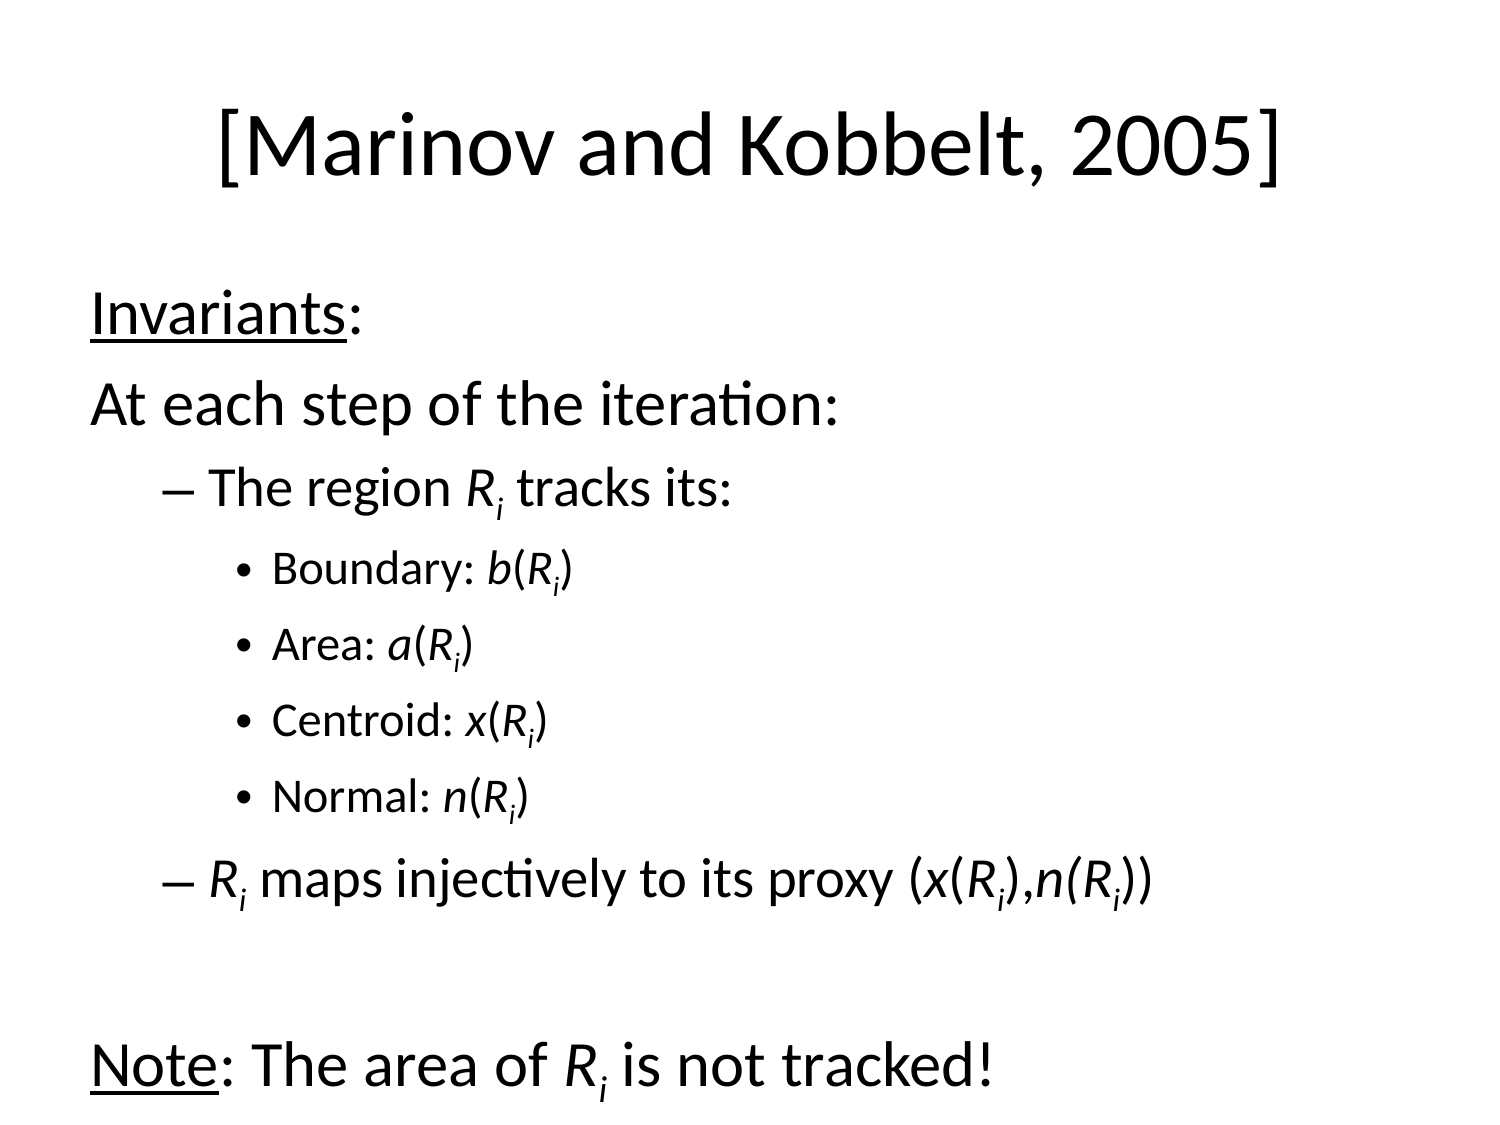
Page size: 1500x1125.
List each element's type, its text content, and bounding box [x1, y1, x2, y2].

list Invariants: At each step of the iteration: The region Ri tracks its: Boundary: b(Ri) Area: a(Ri) Centroid: x(Ri) Normal: n(Ri) Ri maps injectively to its proxy (x(Ri),n(Ri)) Note: The area of Ri is not tracked! [75, 262, 1425, 1125]
title [Marinov and Kobbelt, 2005] [75, 45, 1425, 233]
